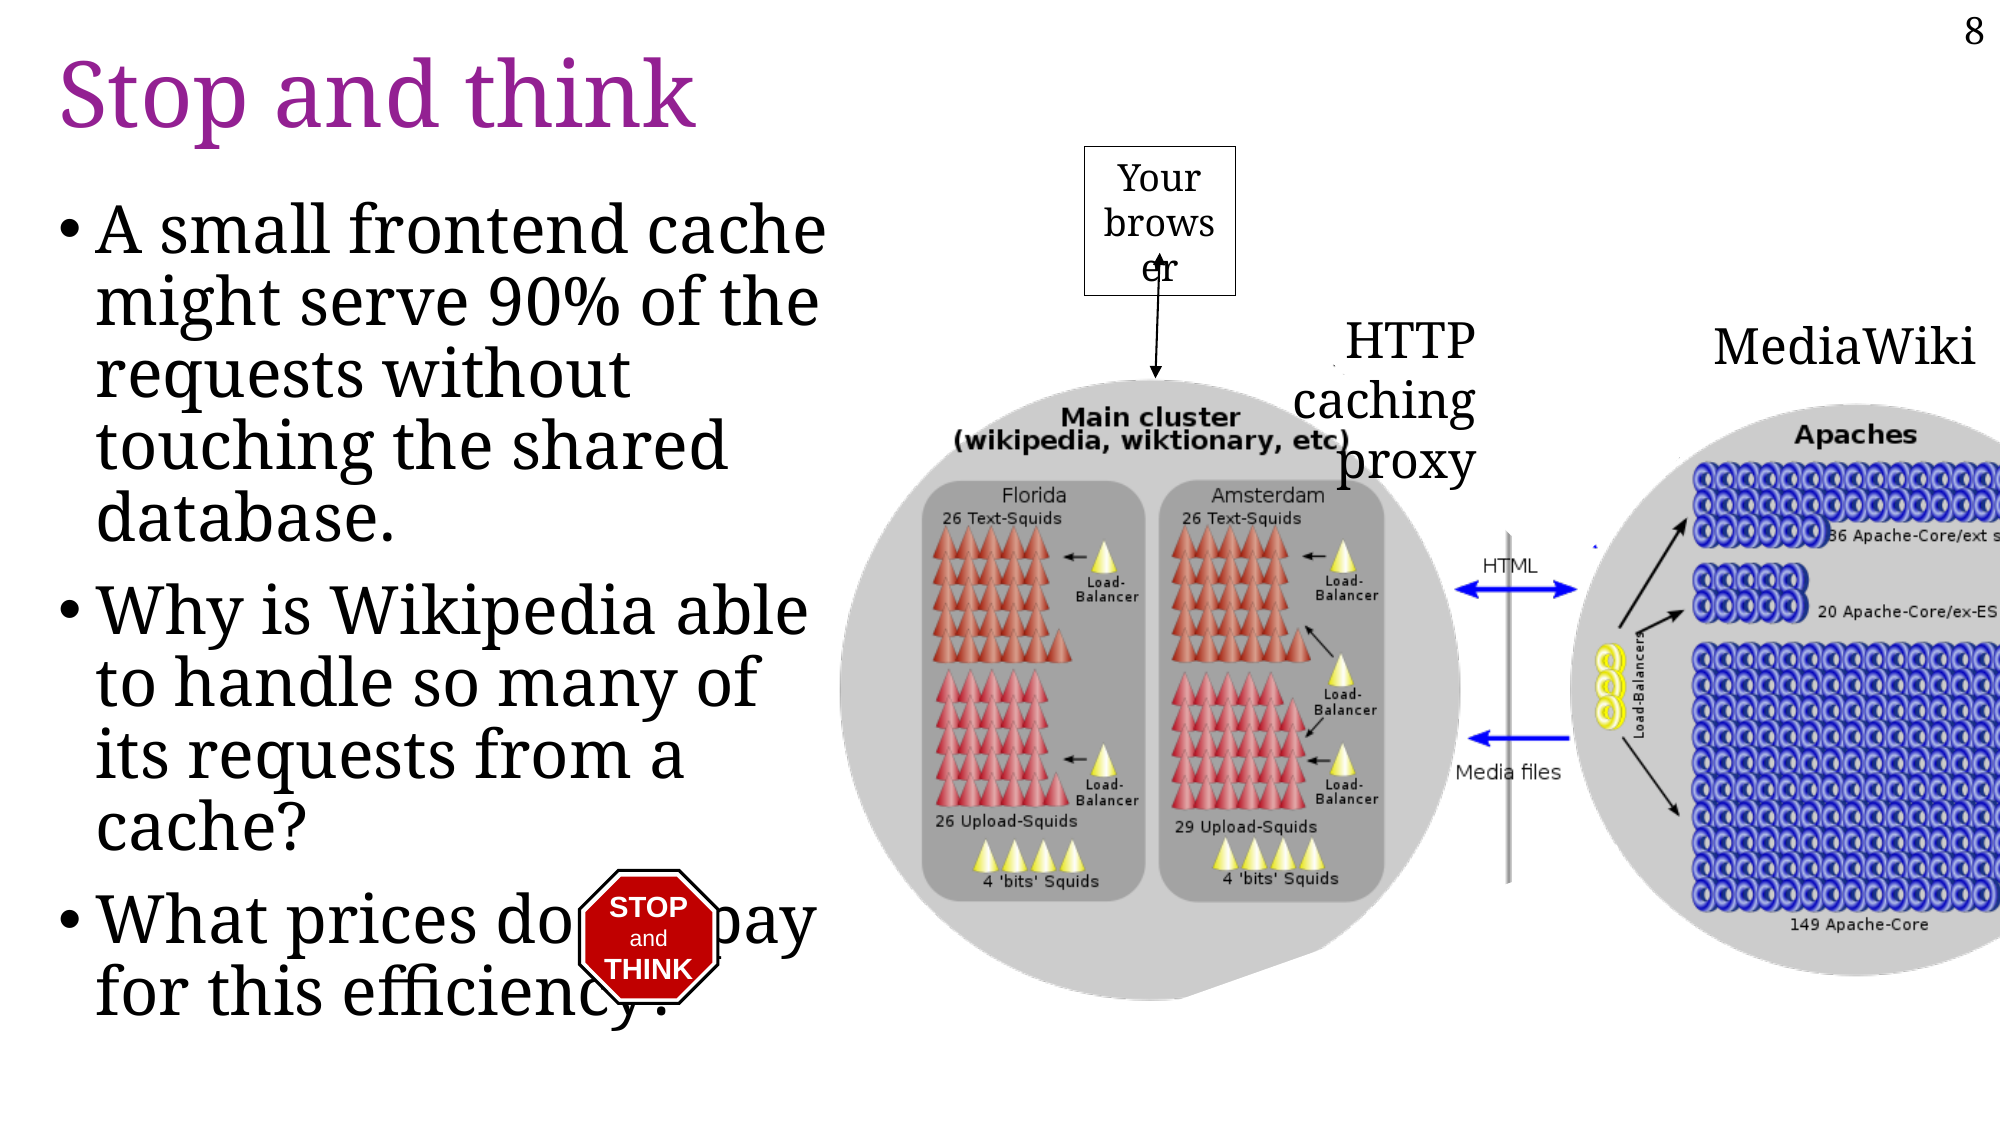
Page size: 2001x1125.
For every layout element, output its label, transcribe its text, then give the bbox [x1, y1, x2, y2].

list A small frontend cache might serve 90% of the requests without touching the shared database. Why is Wikipedia able to handle so many of its requests from a cache? What prices do we pay for this efficiency? [43, 188, 752, 1106]
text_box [1155, 252, 1160, 379]
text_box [579, 870, 718, 1004]
title Stop and think [43, 25, 752, 171]
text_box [752, 0, 2000, 1125]
